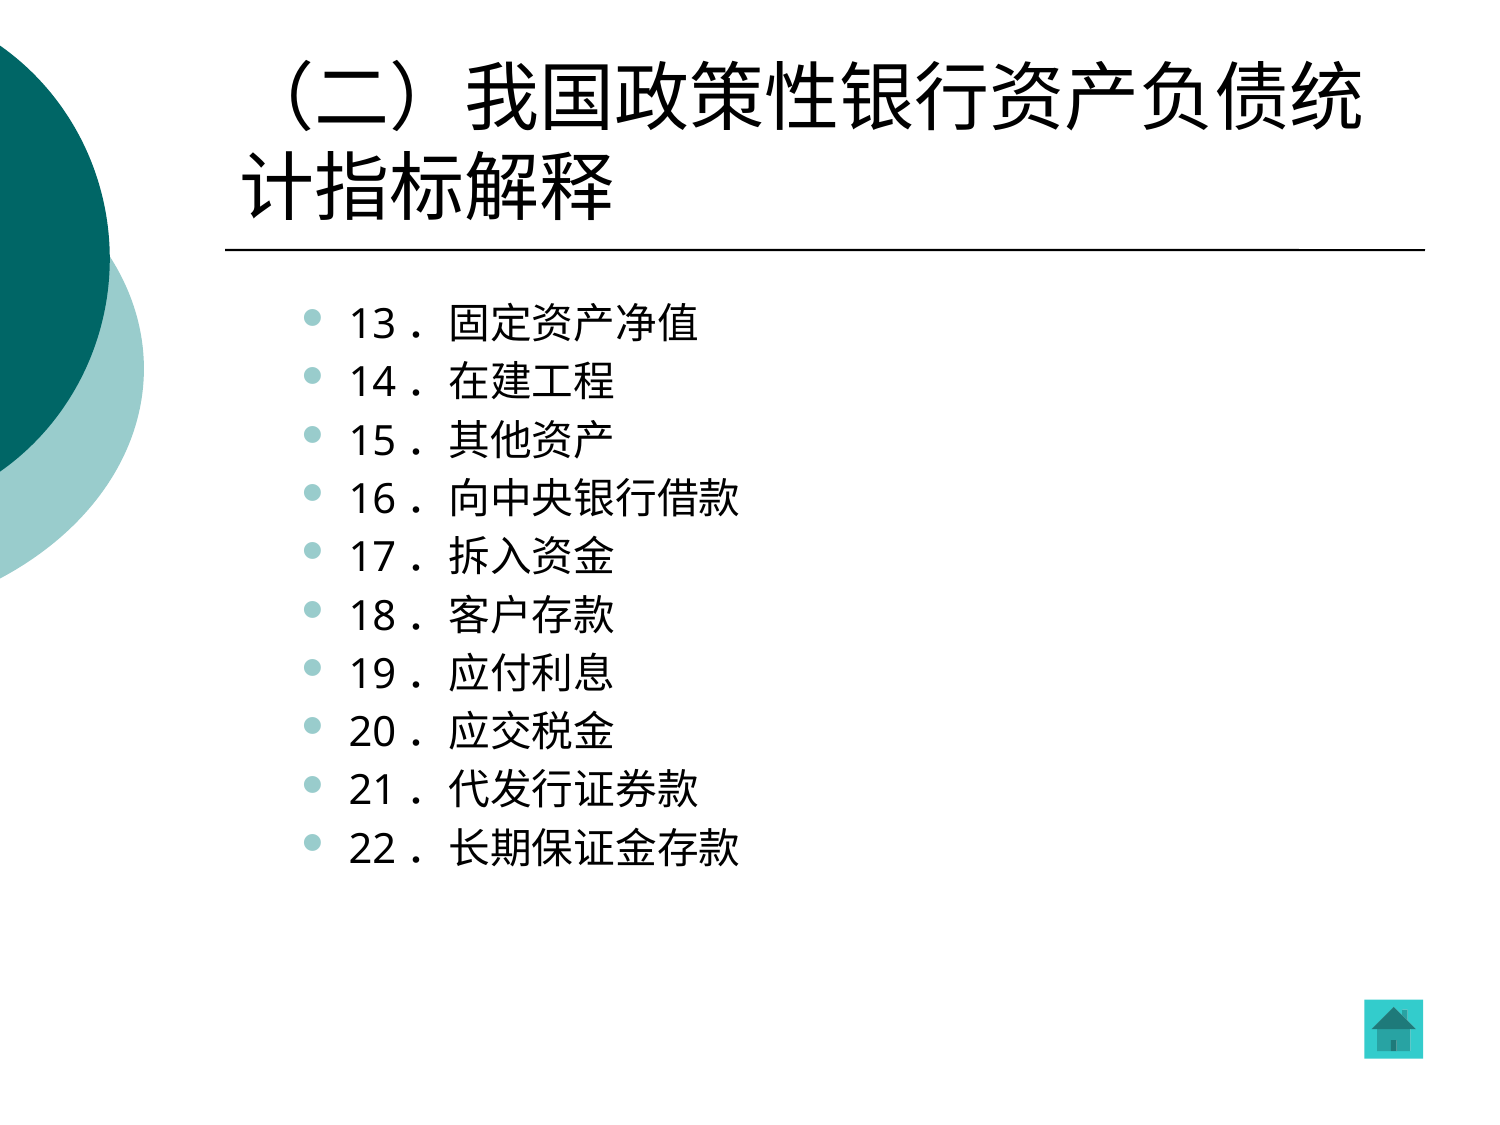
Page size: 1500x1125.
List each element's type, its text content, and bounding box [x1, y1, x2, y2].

text_box [1364, 999, 1424, 1059]
list 13．固定资产净值 14．在建工程 15．其他资产 16．向中央银行借款 17．拆入资金 18．客户存款 19．应付利息 20．应交税金 21．代发行证券款 22．长期保证金存款 [211, 288, 1412, 965]
title （二）我国政策性银行资产负债统计指标解释 [224, 49, 1425, 238]
